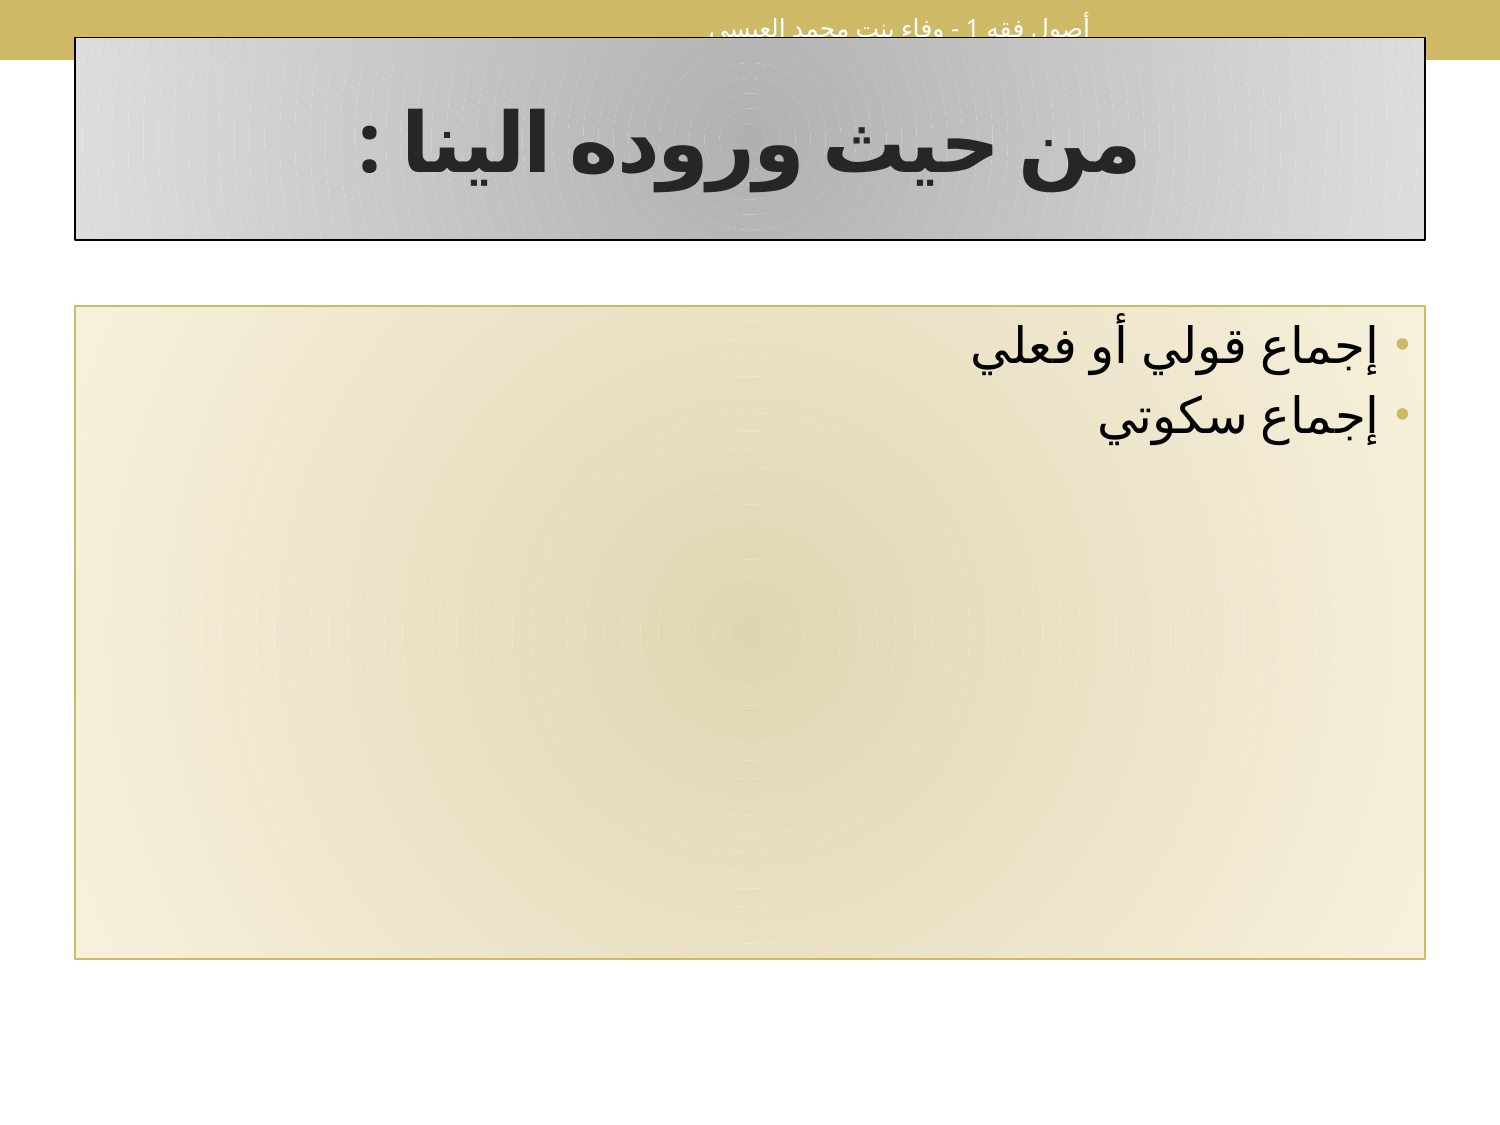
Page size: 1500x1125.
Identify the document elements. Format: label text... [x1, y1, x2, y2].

list إجماع قولي أو فعلي إجماع سكوتي [74, 305, 1426, 960]
title من حيث وروده الينا : [74, 37, 1426, 241]
footer أصول فقه 1 - وفاء بنت محمد العيسى [562, 3, 1238, 57]
